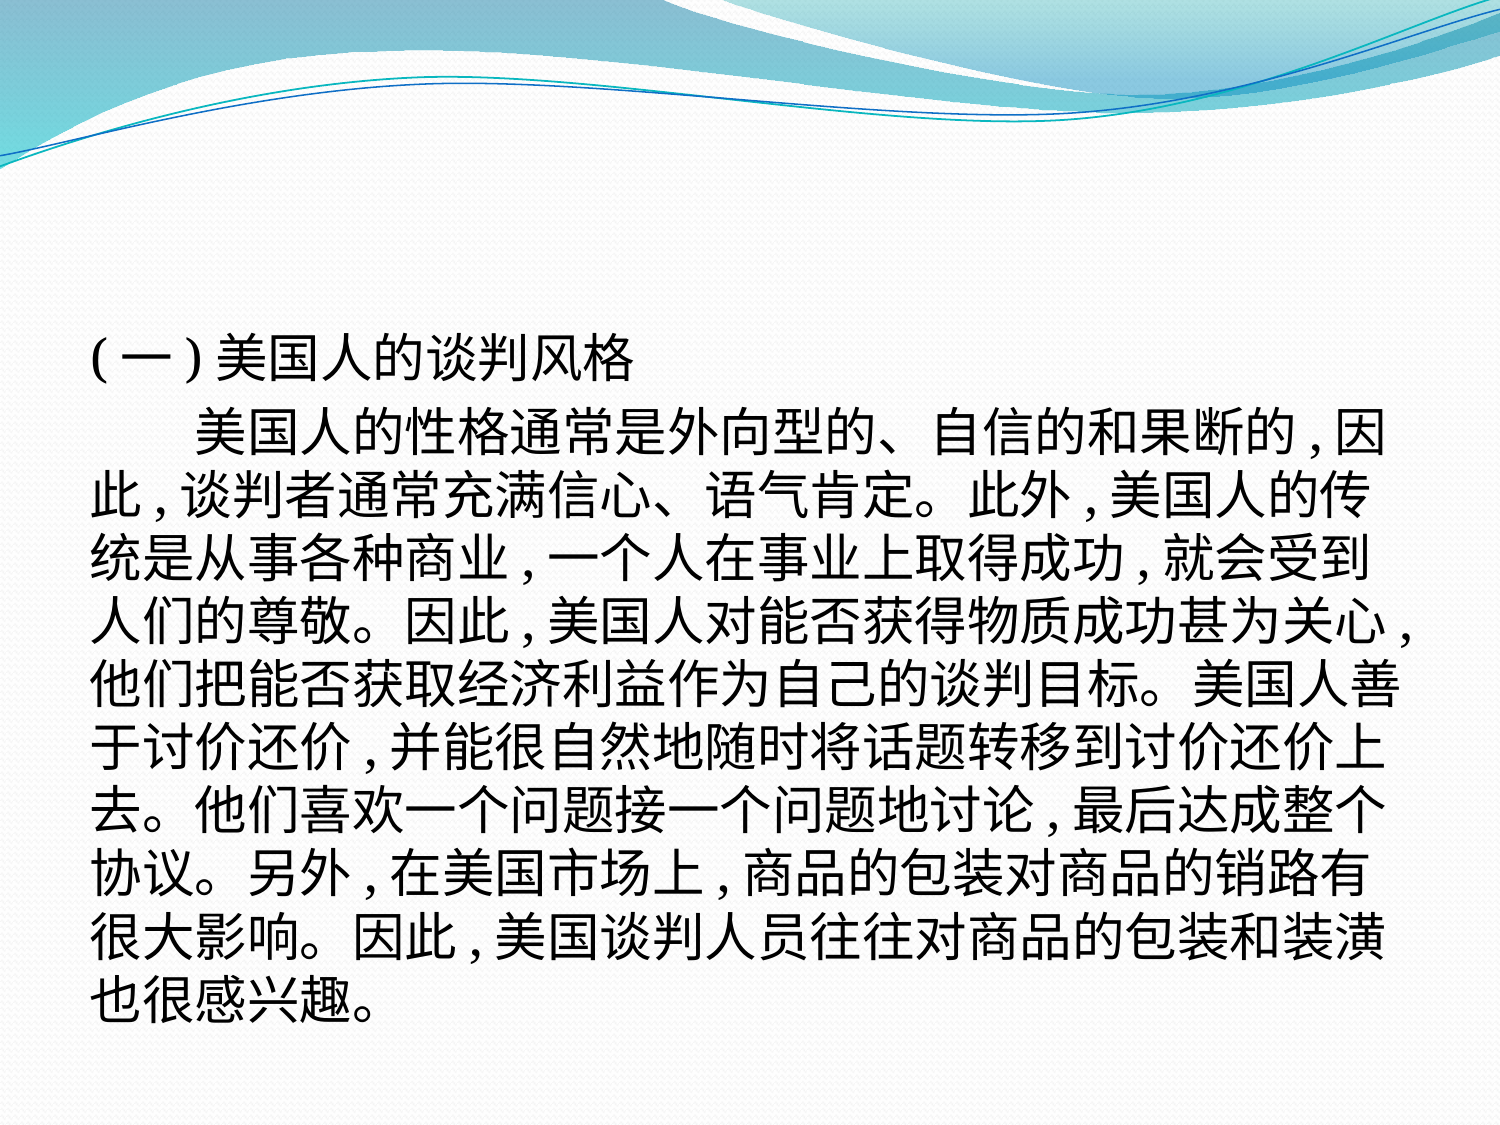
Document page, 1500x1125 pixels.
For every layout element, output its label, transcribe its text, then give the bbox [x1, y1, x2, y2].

list (一)美国人的谈判风格 美国人的性格通常是外向型的、自信的和果断的,因此,谈判者通常充满信心、语气肯定。此外,美国人的传统是从事各种商业,一个人在事业上取得成功,就会受到人们的尊敬。因此,美国人对能否获得物质成功甚为关心,他们把能否获取经济利益作为自己的谈判目标。美国人善于讨价还价,并能很自然地随时将话题转移到讨价还价上去。他们喜欢一个问题接一个问题地讨论,最后达成整个协议。另外,在美国市场上,商品的包装对商品的销路有很大影响。因此,美国谈判人员往往对商品的包装和装潢也很感兴趣。 [75, 317, 1425, 1038]
